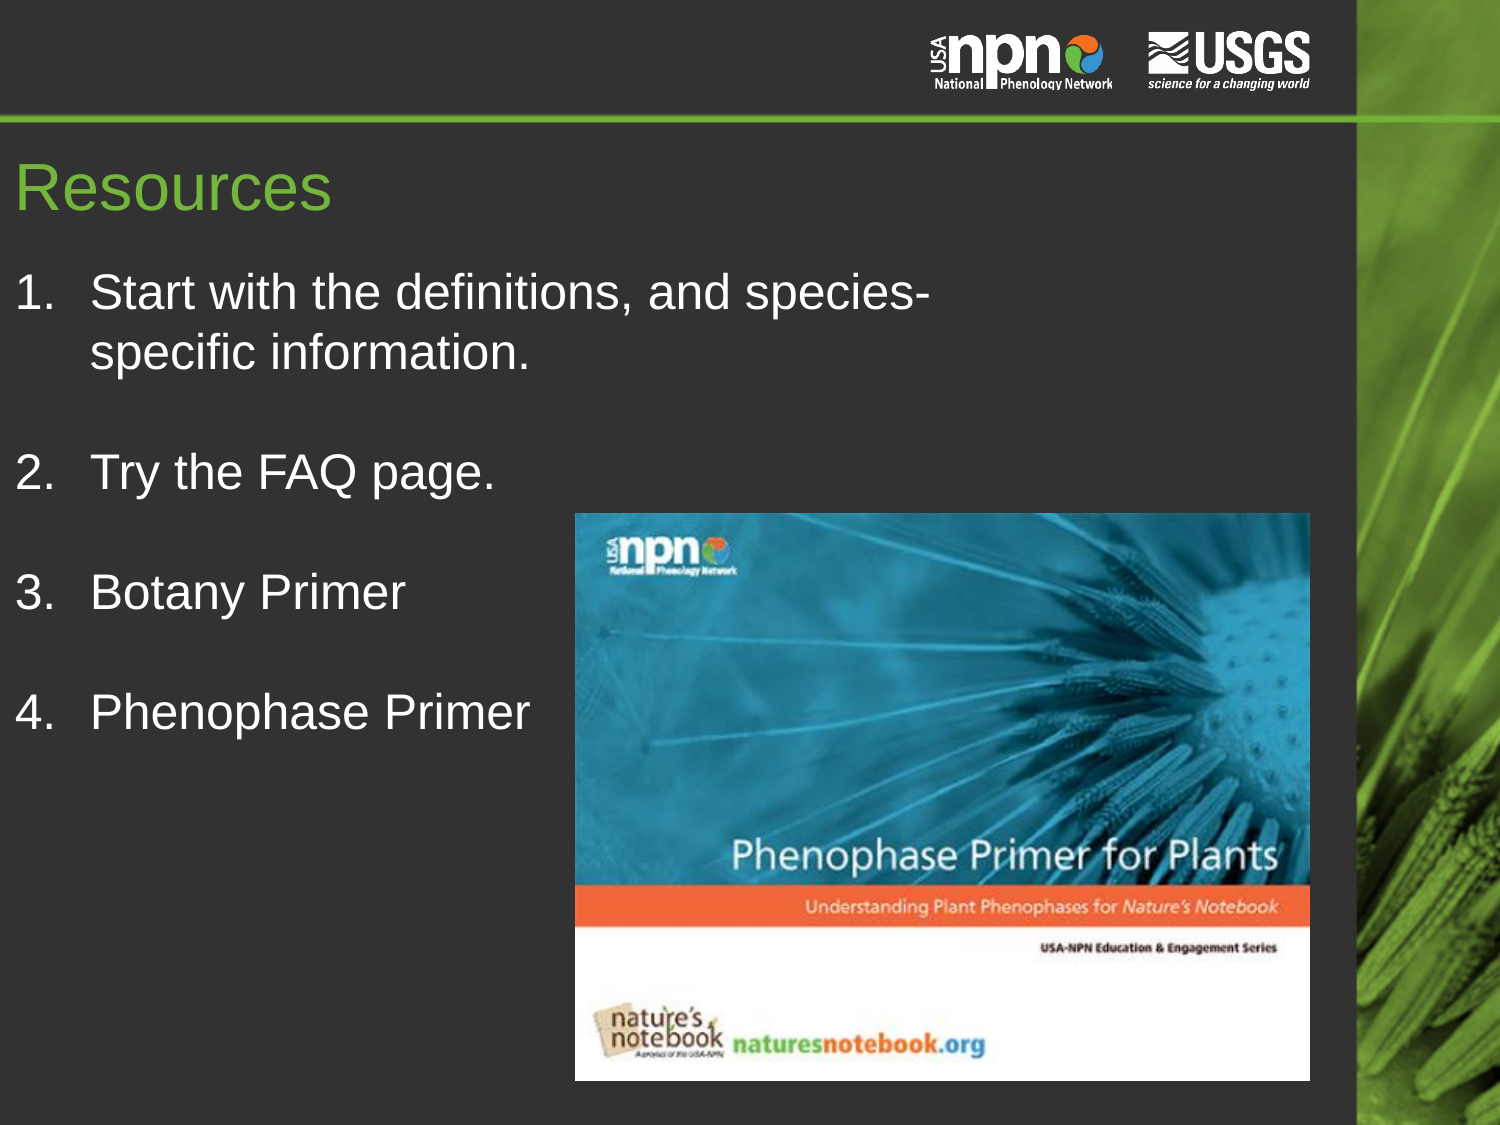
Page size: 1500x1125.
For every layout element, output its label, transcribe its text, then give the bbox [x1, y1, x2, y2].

picture [0, 0, 1500, 1125]
text_box Start with the definitions, and species-specific information. Try the FAQ page. Botany Primer Phenophase Primer [0, 252, 1035, 987]
text_box Resources [0, 114, 1319, 253]
